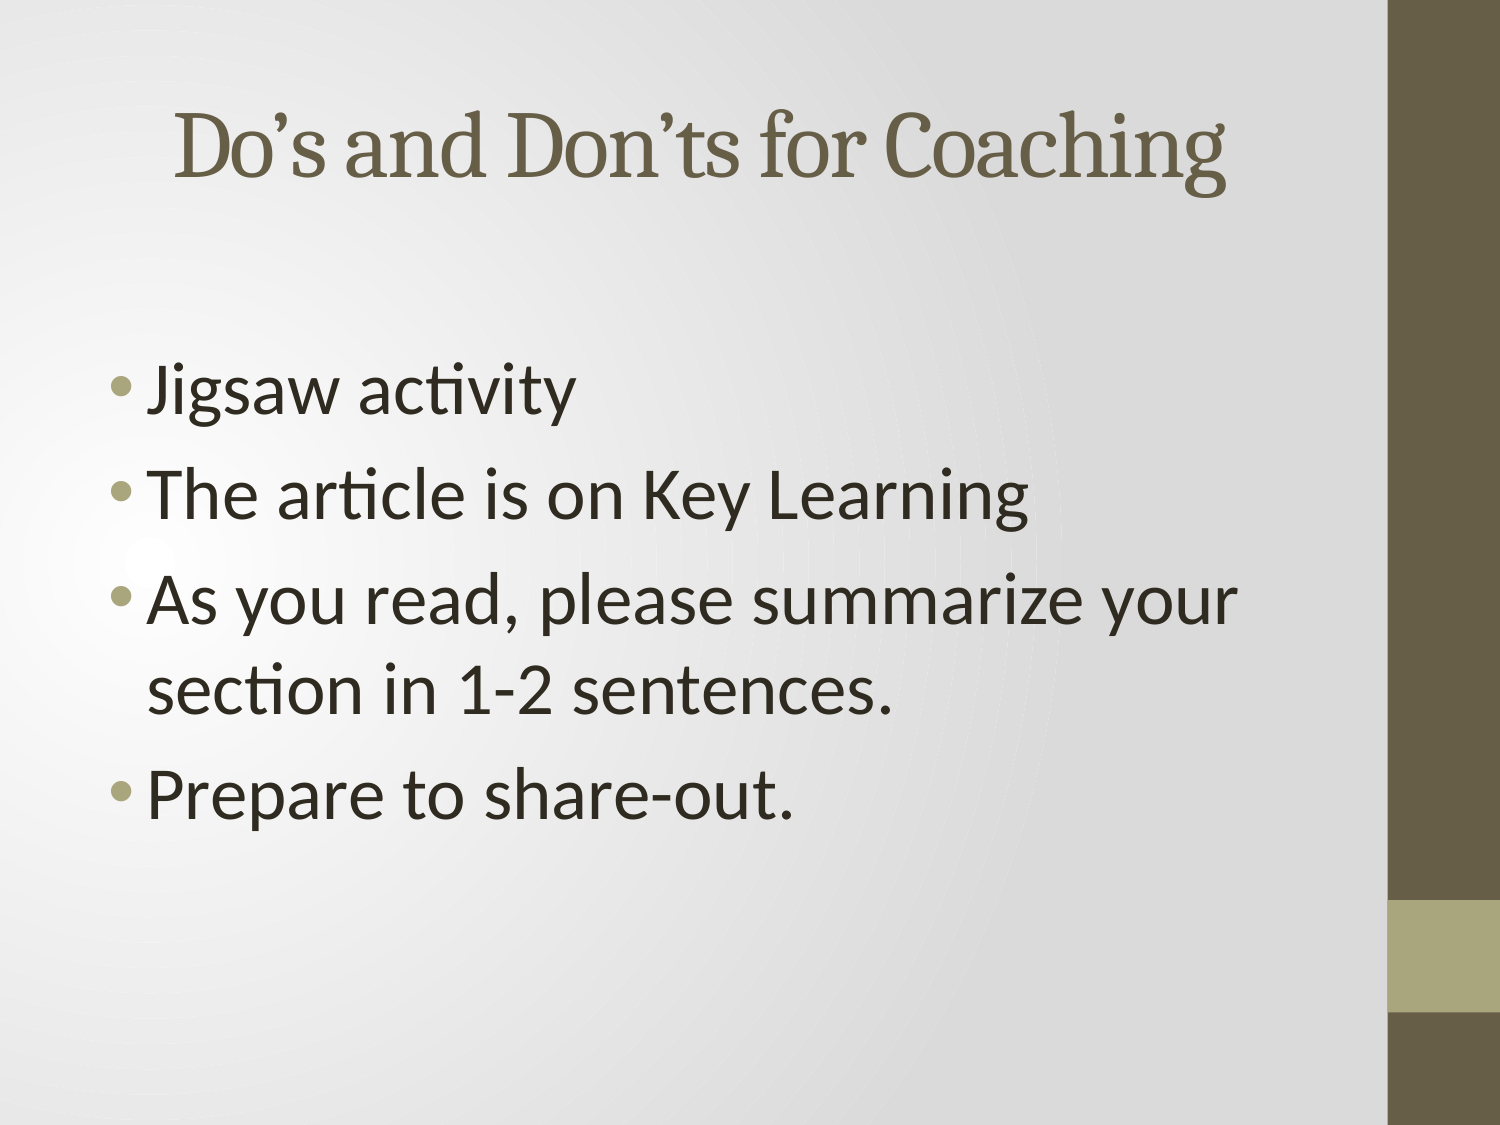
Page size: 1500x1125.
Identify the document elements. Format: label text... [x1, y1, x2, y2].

title Do’s and Don’ts for Coaching [75, 45, 1325, 233]
list Jigsaw activity The article is on Key Learning As you read, please summarize your section in 1-2 sentences. Prepare to share-out. [75, 262, 1325, 1050]
